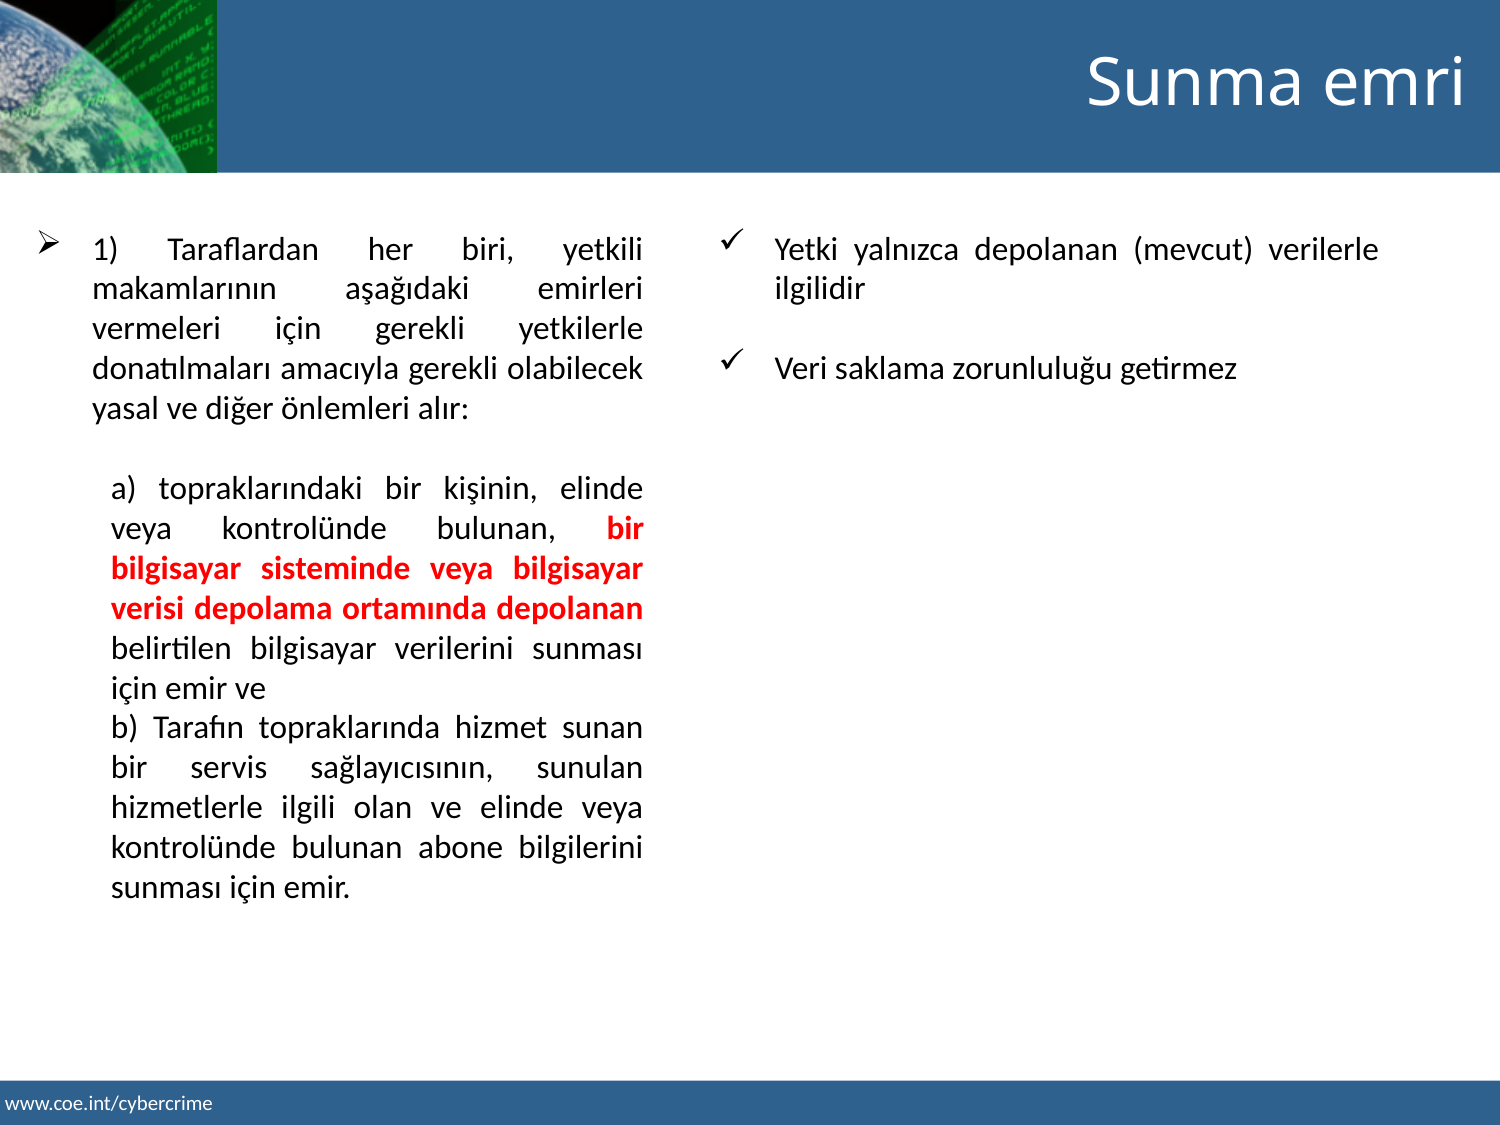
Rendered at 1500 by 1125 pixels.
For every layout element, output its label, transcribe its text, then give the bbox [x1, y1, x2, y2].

text_box Sunma emri [230, 31, 1483, 126]
text_box Yetki yalnızca depolanan (mevcut) verilerle ilgilidir Veri saklama zorunluluğu getirmez [703, 219, 1395, 394]
text_box 1) Taraflardan her biri, yetkili makamlarının aşağıdaki emirleri vermeleri için gerekli yetkilerle donatılmaları amacıyla gerekli olabilecek yasal ve diğer önlemleri alır: a) topraklarındaki bir kişinin, elinde veya kontrolünde bulunan, bir bilgisayar sisteminde veya bilgisayar verisi depolama ortamında depolanan belirtilen bilgisayar verilerini sunması için emir ve b) Tarafın topraklarında hizmet sunan bir servis sağlayıcısının, sunulan hizmetlerle ilgili olan ve elinde veya kontrolünde bulunan abone bilgilerini sunması için emir. [21, 219, 660, 913]
picture [0, 0, 217, 173]
